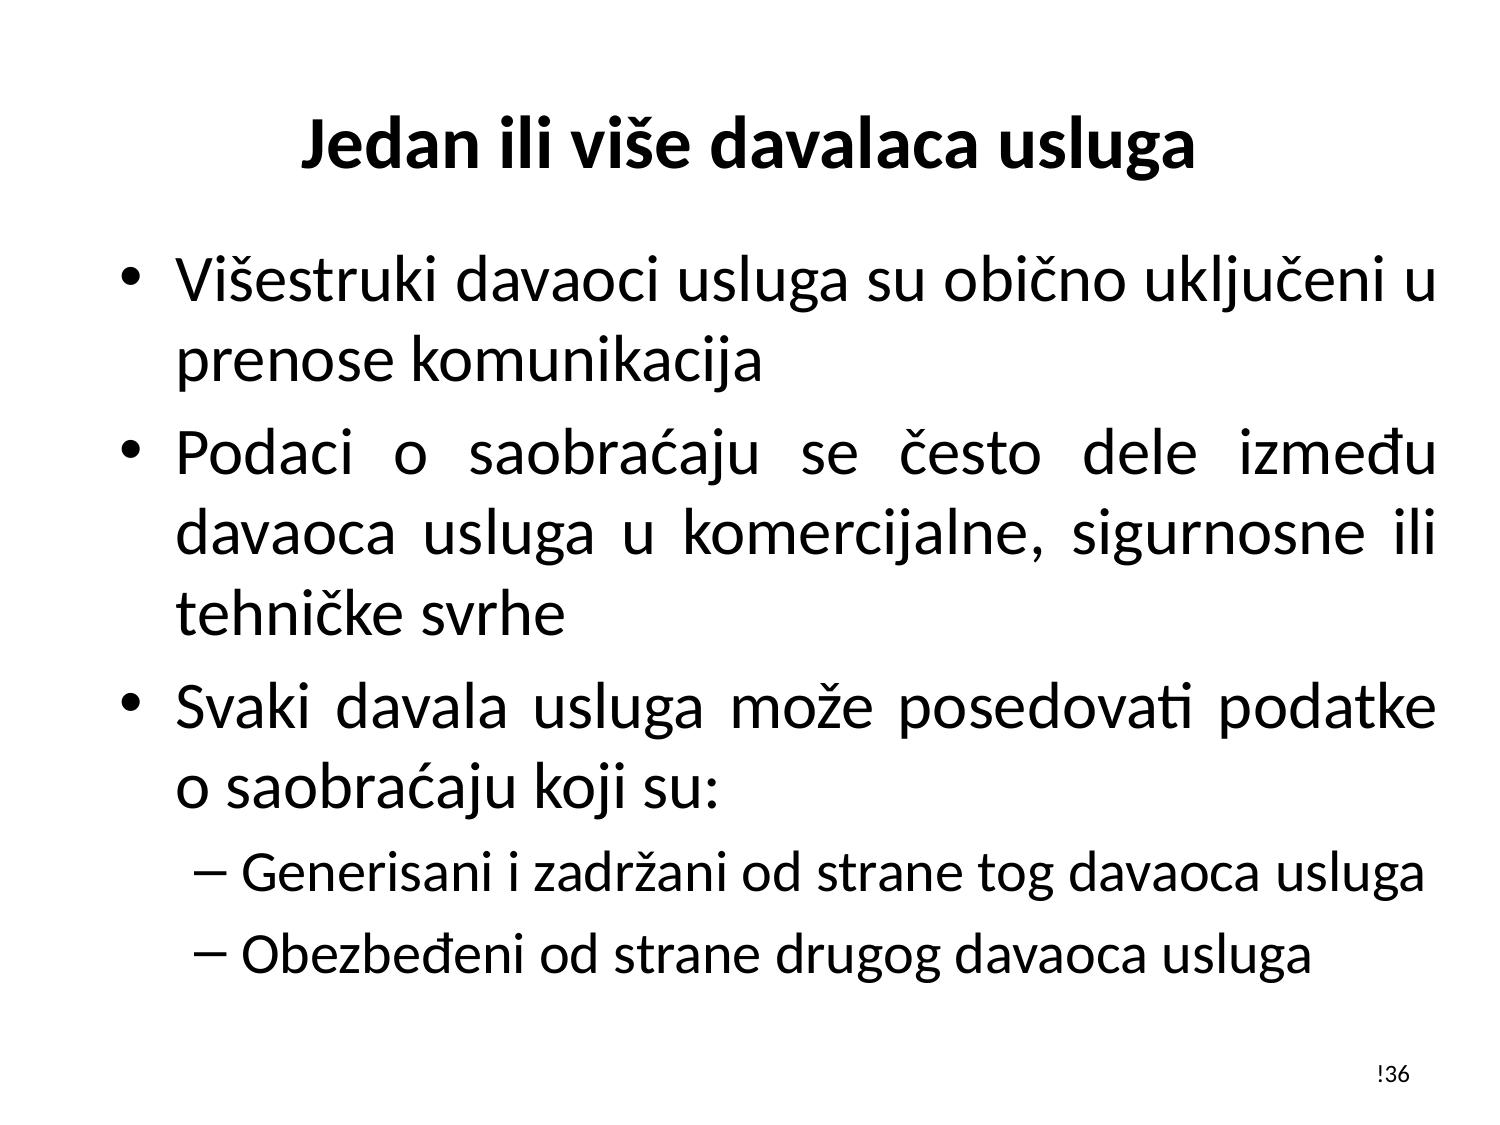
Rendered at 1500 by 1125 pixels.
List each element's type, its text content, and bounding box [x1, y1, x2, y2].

title Jedan ili više davalaca usluga [74, 44, 1426, 233]
slide_number !36 [1074, 1042, 1425, 1103]
list Višestruki davaoci usluga su obično uključeni u prenose komunikacija Podaci o saobraćaju se često dele između davaoca usluga u komercijalne, sigurnosne ili tehničke svrhe Svaki davala usluga može posedovati podatke o saobraćaju koji su: Generisani i zadržani od strane tog davaoca usluga Obezbeđeni od strane drugog davaoca usluga [103, 227, 1455, 971]
